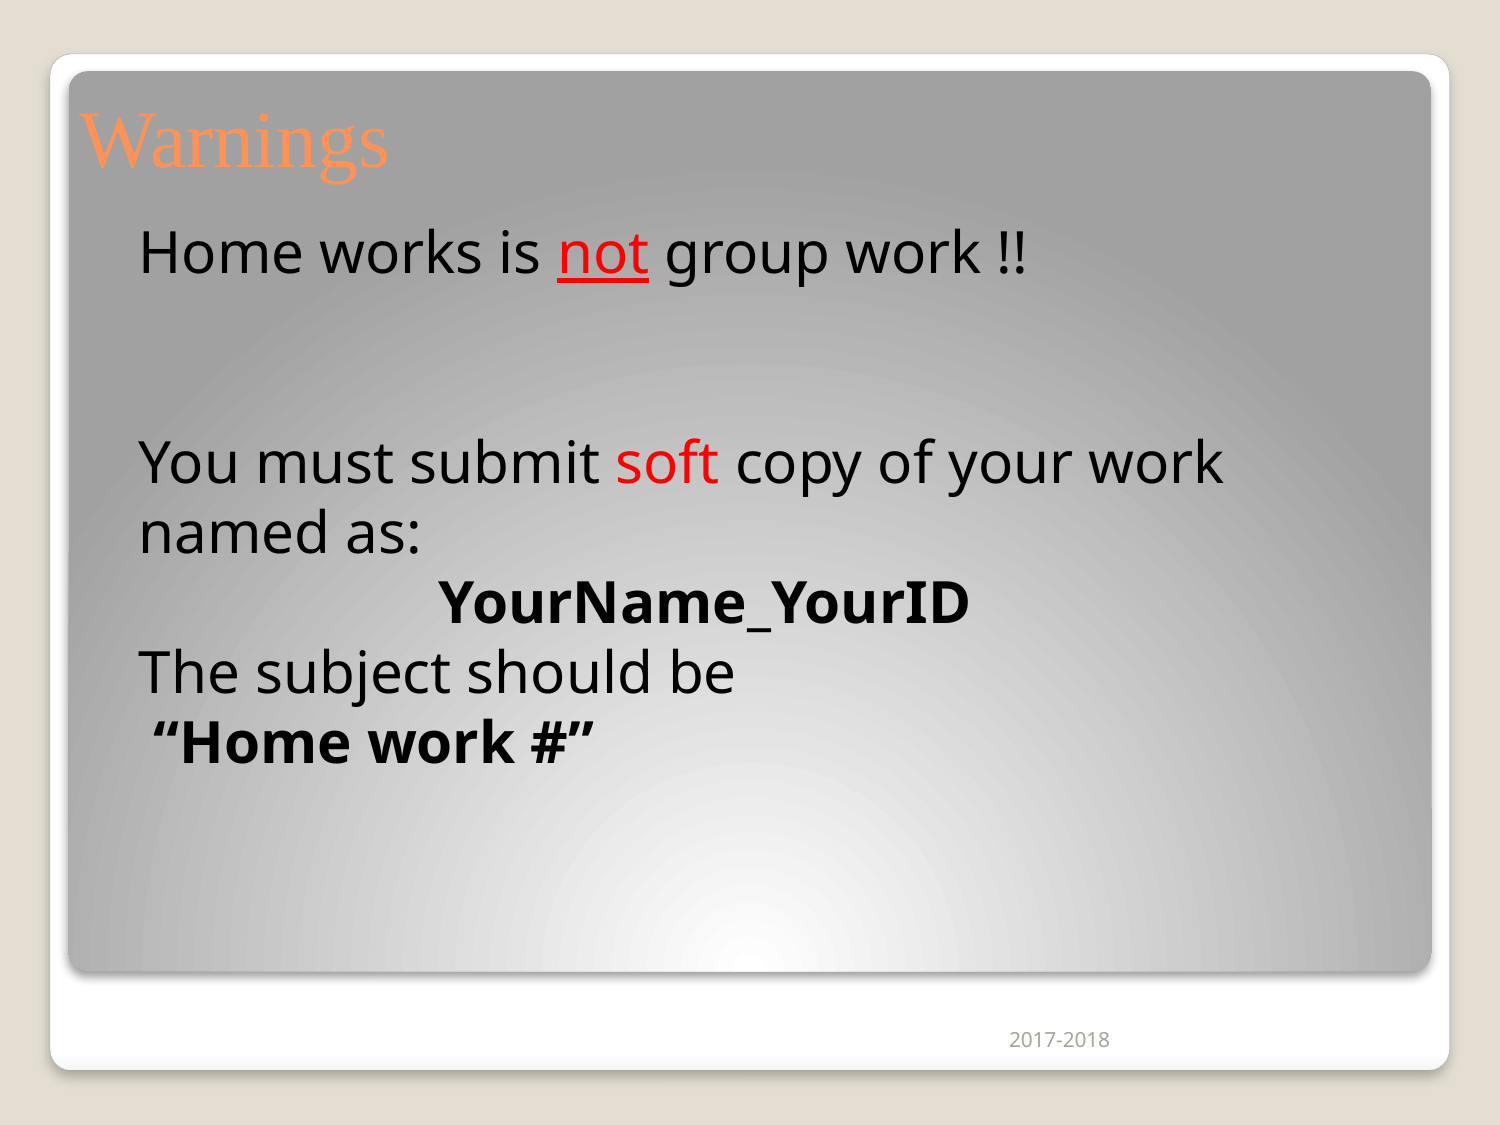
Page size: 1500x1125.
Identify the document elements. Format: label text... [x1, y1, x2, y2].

footer 2017-2018 [994, 1002, 1370, 1063]
title Warnings [64, 78, 1408, 192]
text_box Home works is not group work !! You must submit soft copy of your work named as: YourName_YourID The subject should be “Home work #” [123, 208, 1341, 783]
